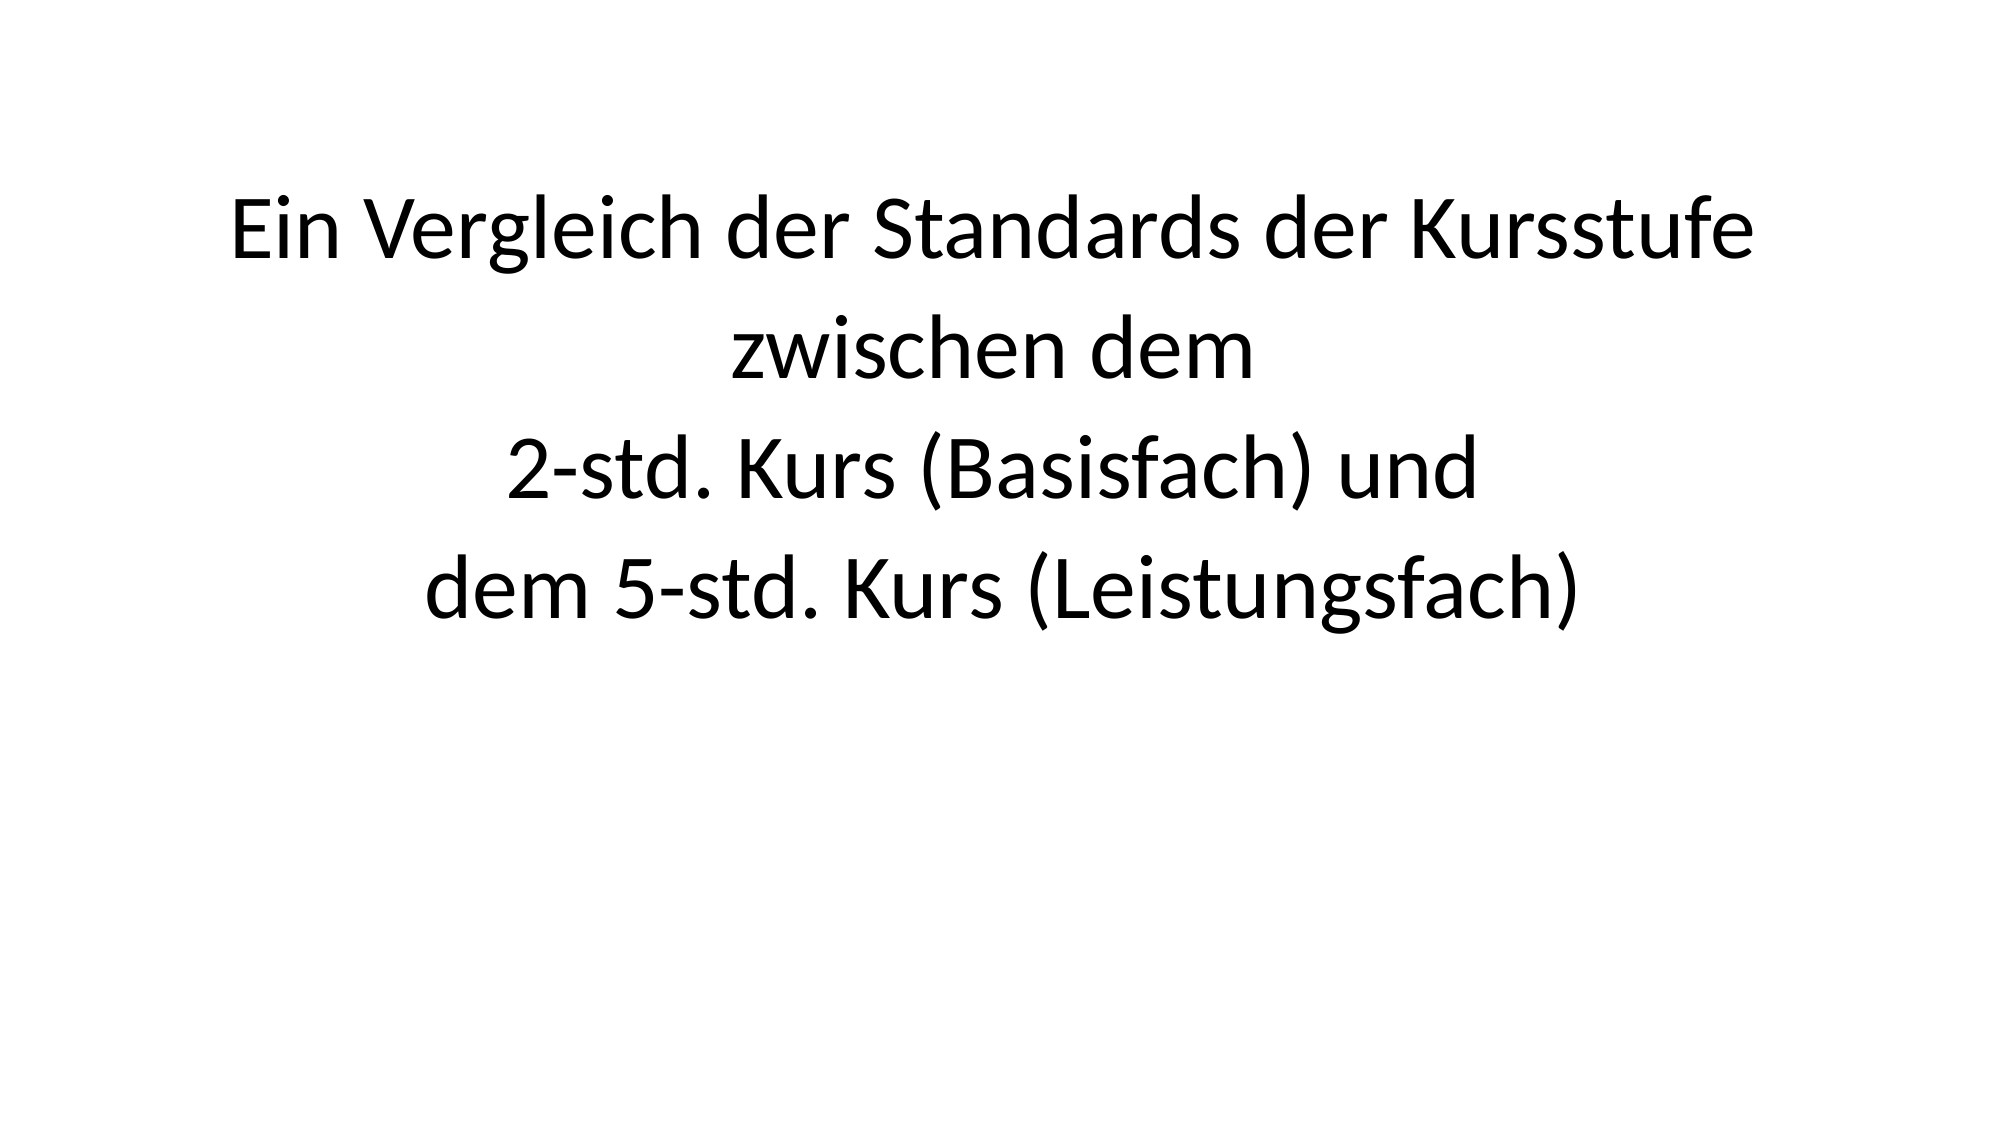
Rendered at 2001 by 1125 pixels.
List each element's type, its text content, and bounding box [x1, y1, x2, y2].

subtitle Ein Vergleich der Standards der Kursstufe zwischen dem 2-std. Kurs (Basisfach) und dem 5-std. Kurs (Leistungsfach) [103, 172, 1906, 697]
